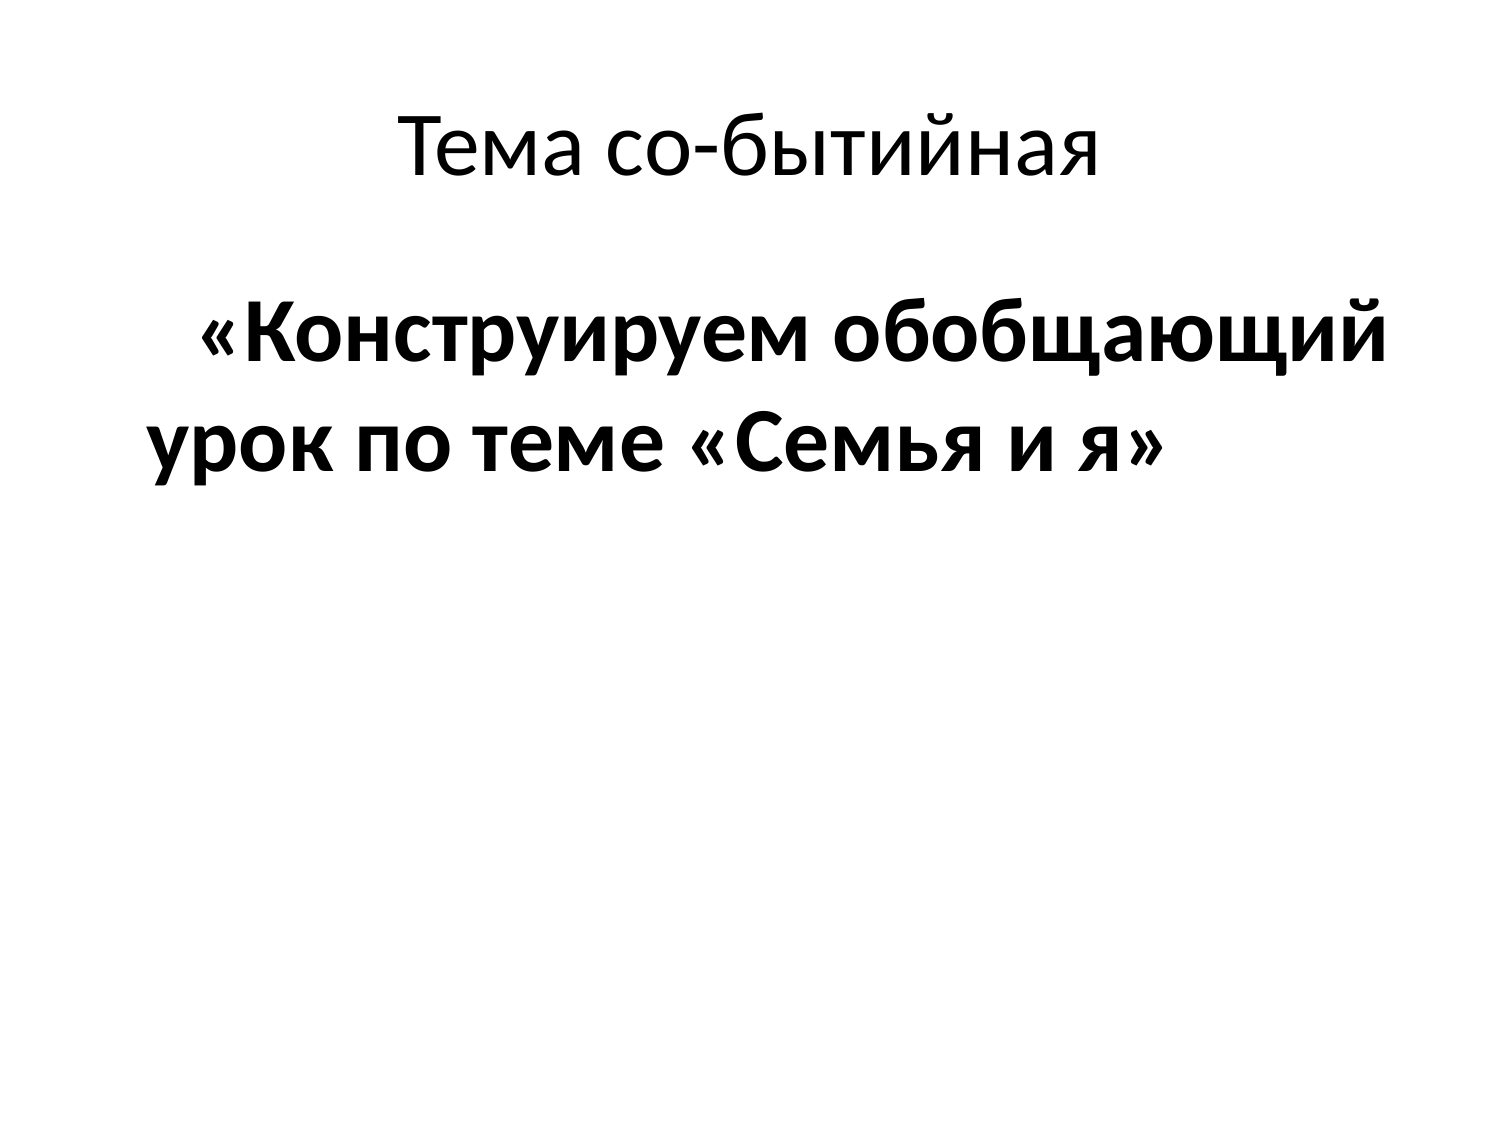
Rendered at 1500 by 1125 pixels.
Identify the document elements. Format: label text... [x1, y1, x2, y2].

list «Конструируем обобщающий урок по теме «Семья и я» [75, 262, 1425, 1005]
title Тема со-бытийная [75, 45, 1425, 233]
